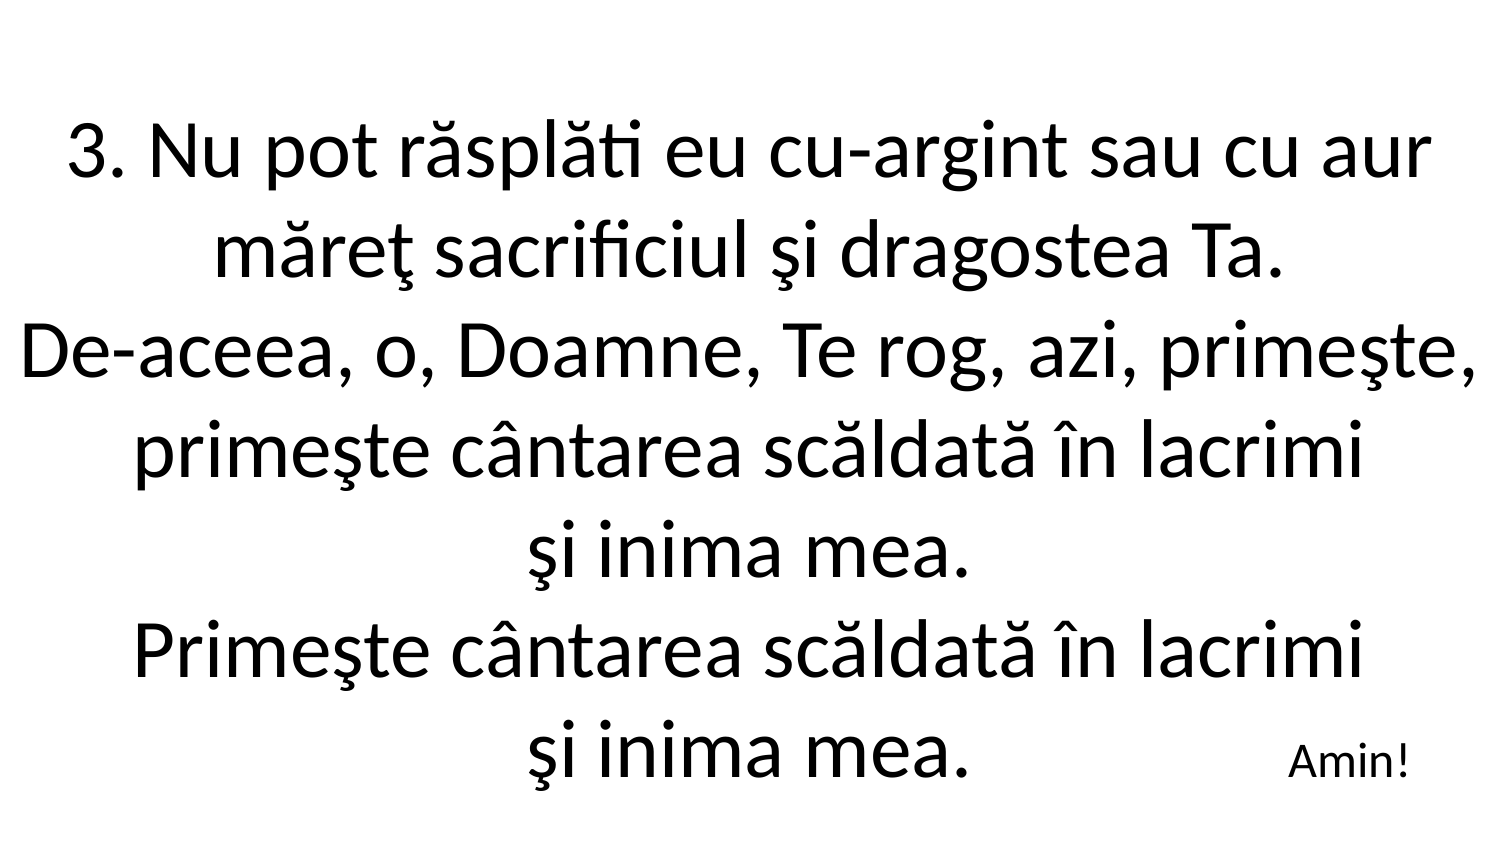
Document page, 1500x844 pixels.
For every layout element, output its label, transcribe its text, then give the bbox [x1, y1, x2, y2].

text_box 3. Nu pot răsplăti eu cu-argint sau cu aur măreţ sacrificiul şi dragostea Ta. De-aceea, o, Doamne, Te rog, azi, primeşte, primeşte cântarea scăldată în lacrimi şi inima mea. Primeşte cântarea scăldată în lacrimi şi inima mea. [4, 42, 1496, 802]
text_box Amin! [1273, 674, 1427, 795]
